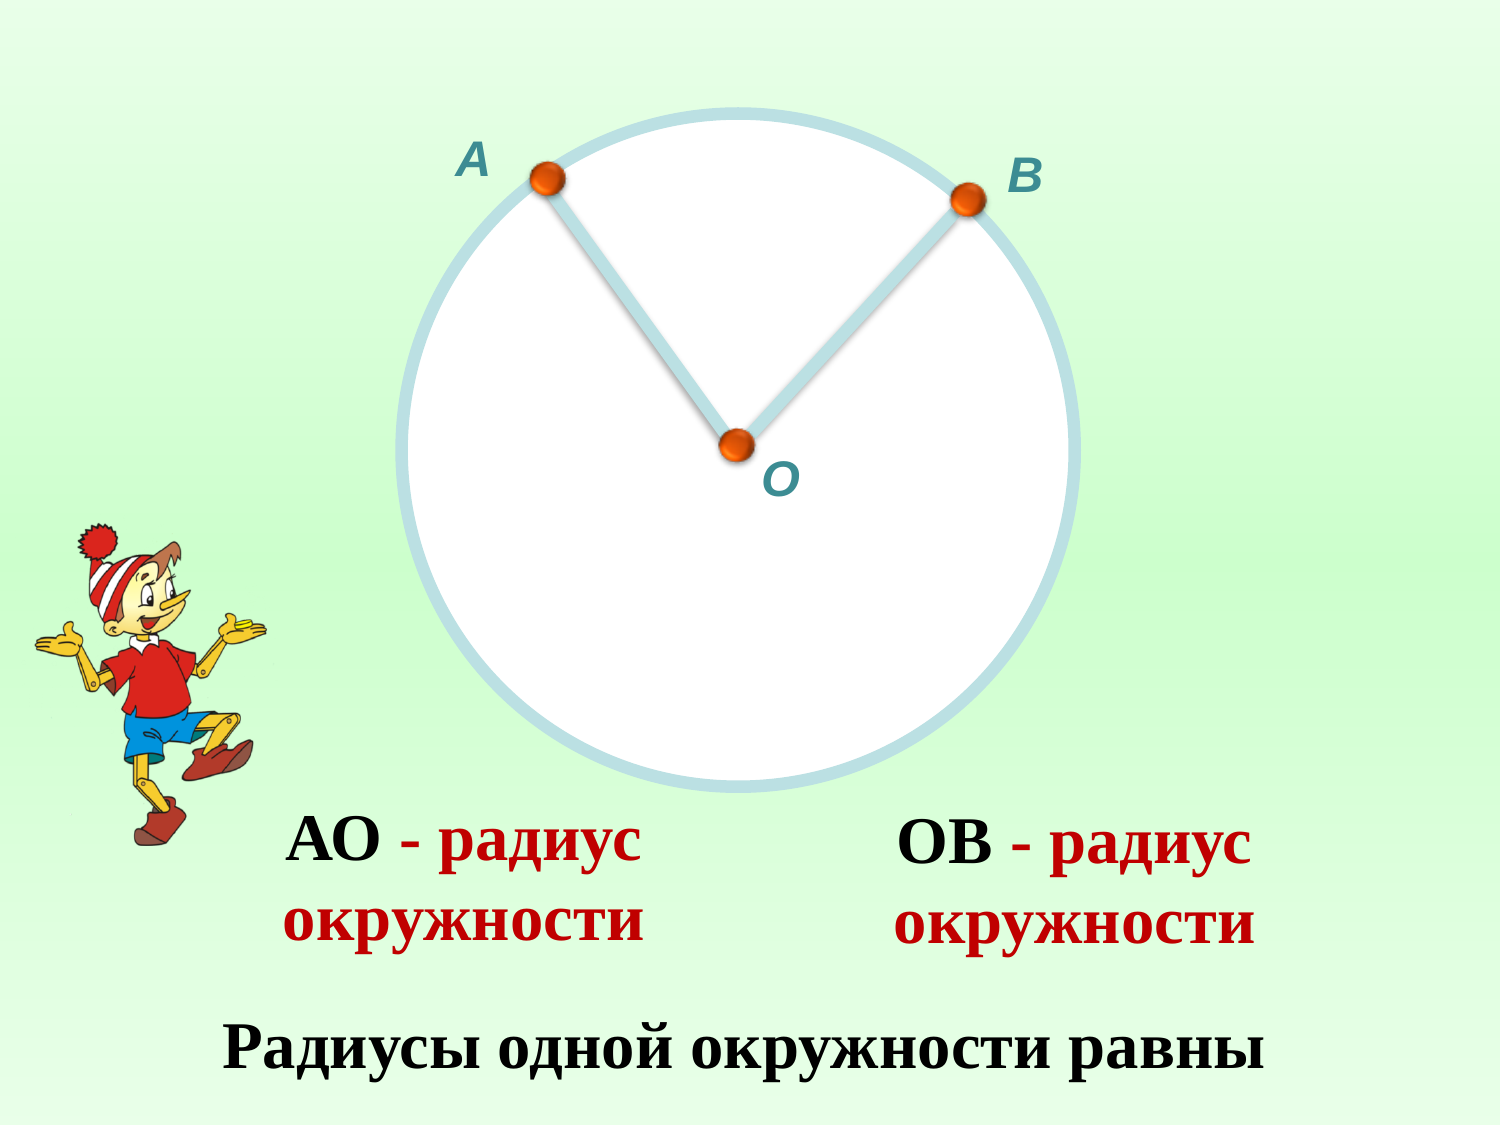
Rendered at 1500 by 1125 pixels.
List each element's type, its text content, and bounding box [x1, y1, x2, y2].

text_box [518, 154, 577, 211]
text_box Радиусы одной окружности равны [207, 994, 1282, 1089]
text_box А [440, 118, 507, 194]
text_box ОВ - радиус окружности [822, 789, 1327, 965]
text_box В [992, 135, 1075, 210]
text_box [750, 211, 956, 435]
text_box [709, 420, 767, 477]
text_box АО - радиус окружности [147, 786, 781, 962]
picture [15, 514, 280, 846]
text_box [574, 111, 938, 221]
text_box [512, 222, 745, 405]
text_box [399, 197, 1077, 787]
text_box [939, 175, 997, 232]
text_box О [746, 444, 815, 514]
